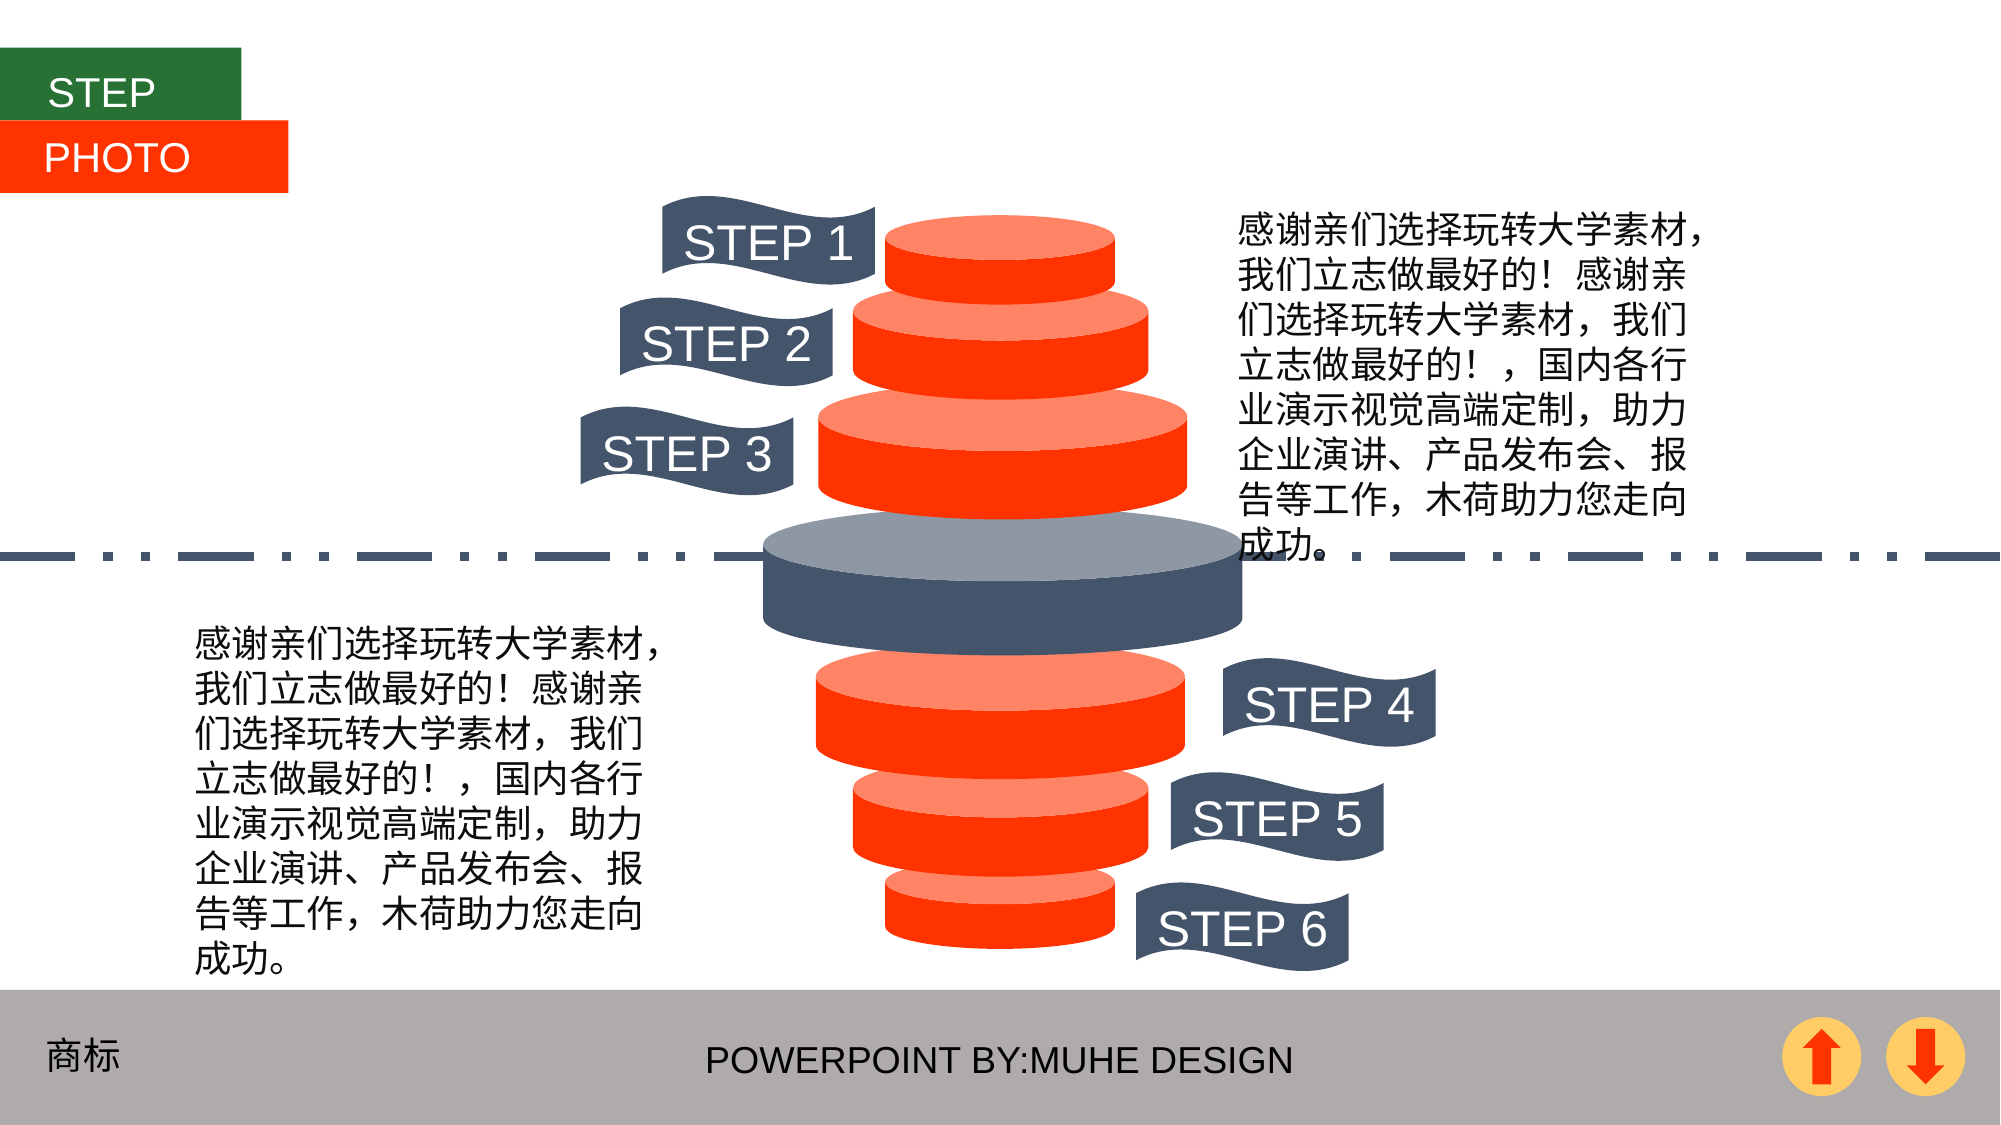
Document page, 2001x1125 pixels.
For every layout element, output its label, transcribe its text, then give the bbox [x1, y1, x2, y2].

text_box [814, 651, 1186, 781]
text_box STEP 5 [1169, 771, 1385, 862]
table_cell [855, 772, 1147, 816]
text_box STEP [32, 57, 186, 123]
text_box STEP 6 [1135, 881, 1350, 973]
text_box [817, 389, 1189, 521]
table_cell [855, 292, 1147, 339]
table_cell [887, 871, 1113, 903]
text_box STEP 2 [618, 296, 834, 388]
table_cell [887, 217, 1113, 258]
table_cell [820, 391, 1186, 449]
table_cell [818, 652, 1183, 709]
table_cell [765, 513, 1223, 580]
text_box [851, 771, 1150, 878]
text_box [884, 870, 1116, 950]
text_box STEP 3 [579, 405, 795, 497]
text_box STEP 4 [1222, 657, 1437, 748]
text_box [851, 290, 1150, 401]
text_box 感谢亲们选择玩转大学素材，我们立志做最好的！感谢亲们选择玩转大学素材，我们立志做最好的！，国内各行业演示视觉高端定制，助力企业演讲、产品发布会、报告等工作，木荷助力您走向成功。 [1223, 198, 1731, 574]
text_box STEP 1 [661, 194, 876, 286]
text_box [884, 214, 1116, 306]
text_box PHOTO [28, 123, 247, 189]
text_box [762, 511, 1244, 657]
text_box 感谢亲们选择玩转大学素材，我们立志做最好的！感谢亲们选择玩转大学素材，我们立志做最好的！，国内各行业演示视觉高端定制，助力企业演讲、产品发布会、报告等工作，木荷助力您走向成功。 [179, 613, 687, 988]
